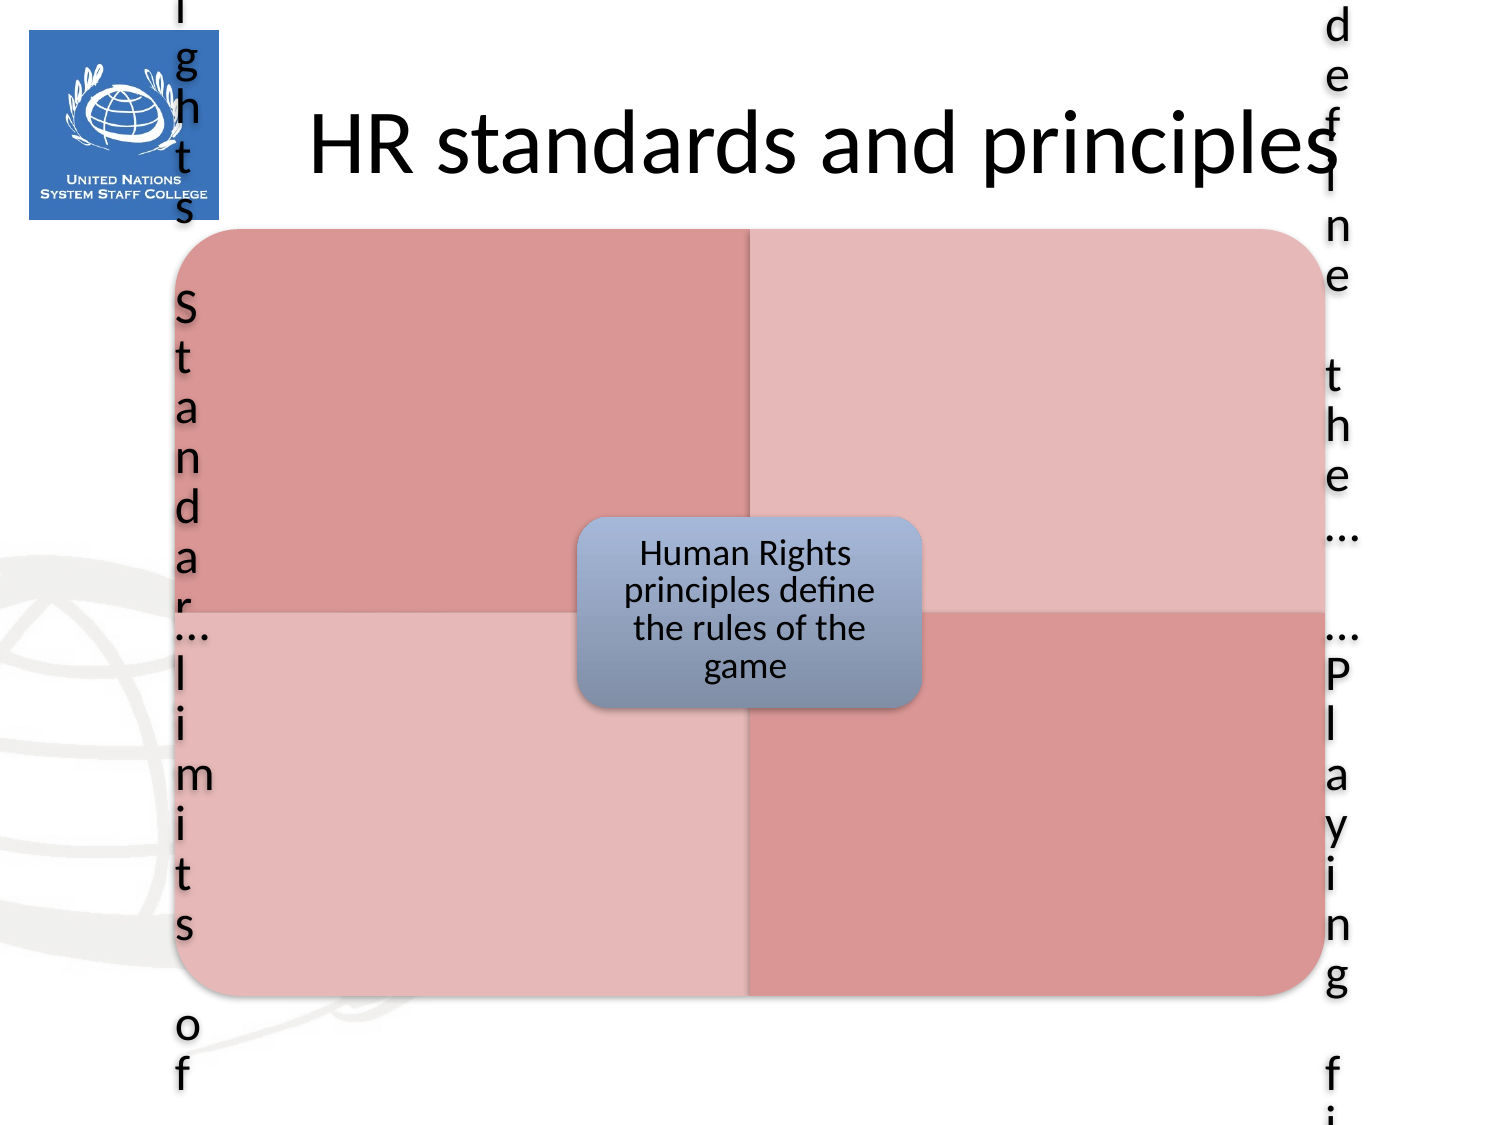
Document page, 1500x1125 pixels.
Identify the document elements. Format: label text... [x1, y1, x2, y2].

title HR standards and principles [149, 42, 1500, 231]
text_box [174, 228, 1326, 996]
picture [29, 30, 219, 220]
